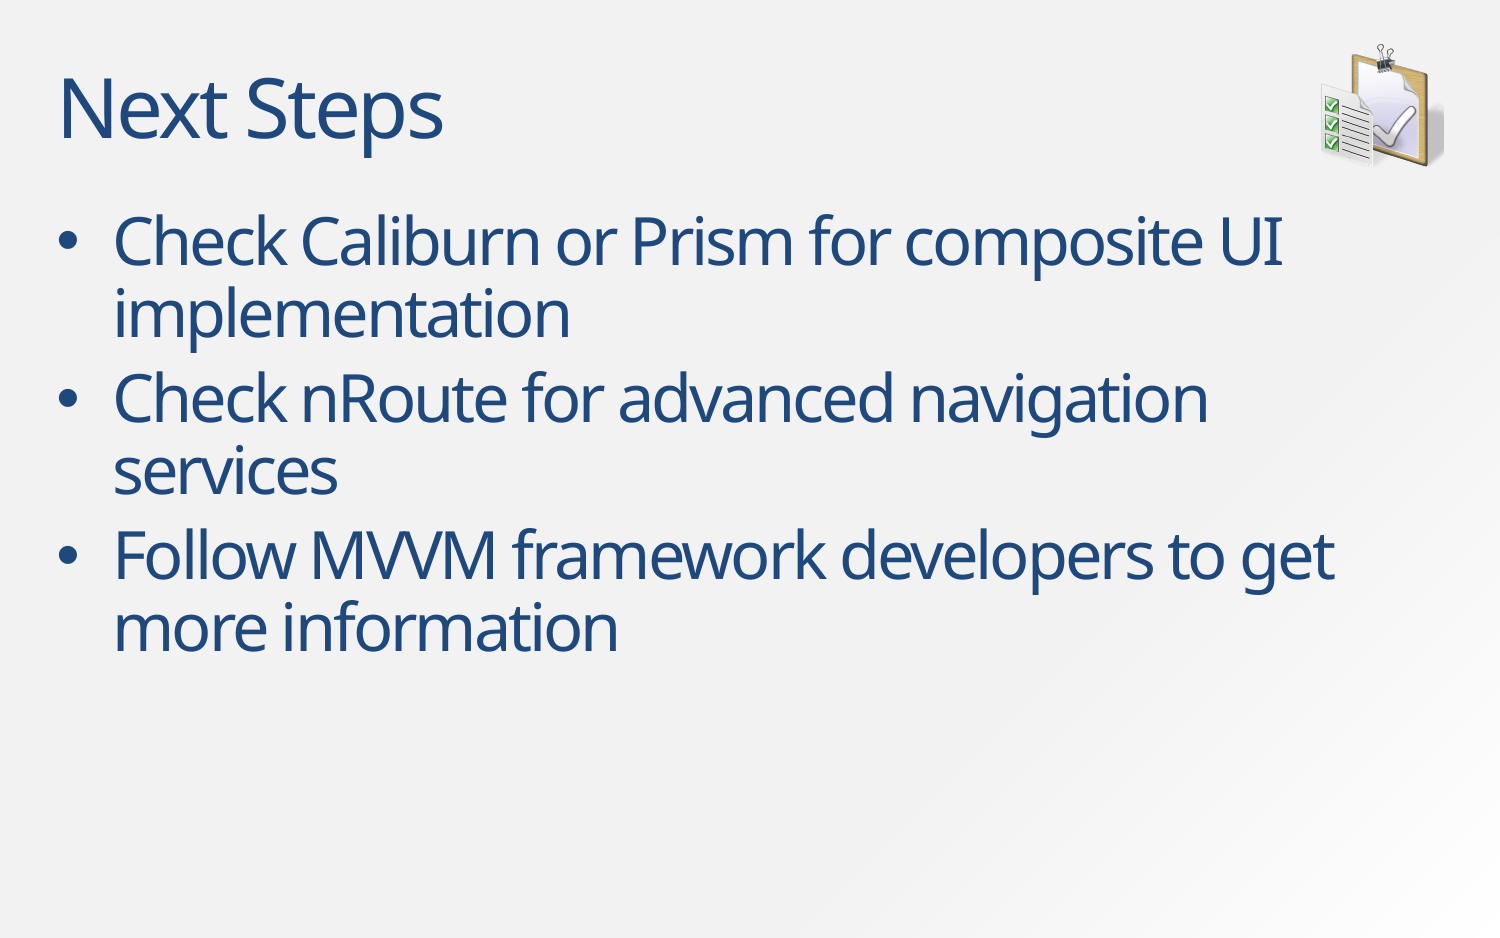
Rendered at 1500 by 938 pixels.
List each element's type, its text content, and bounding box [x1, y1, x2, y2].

title Next Steps [56, 42, 1317, 168]
list Check Caliburn or Prism for composite UI implementation Check nRoute for advanced navigation services Follow MVVM framework developers to get more information [56, 207, 1444, 896]
picture [1318, 42, 1444, 169]
